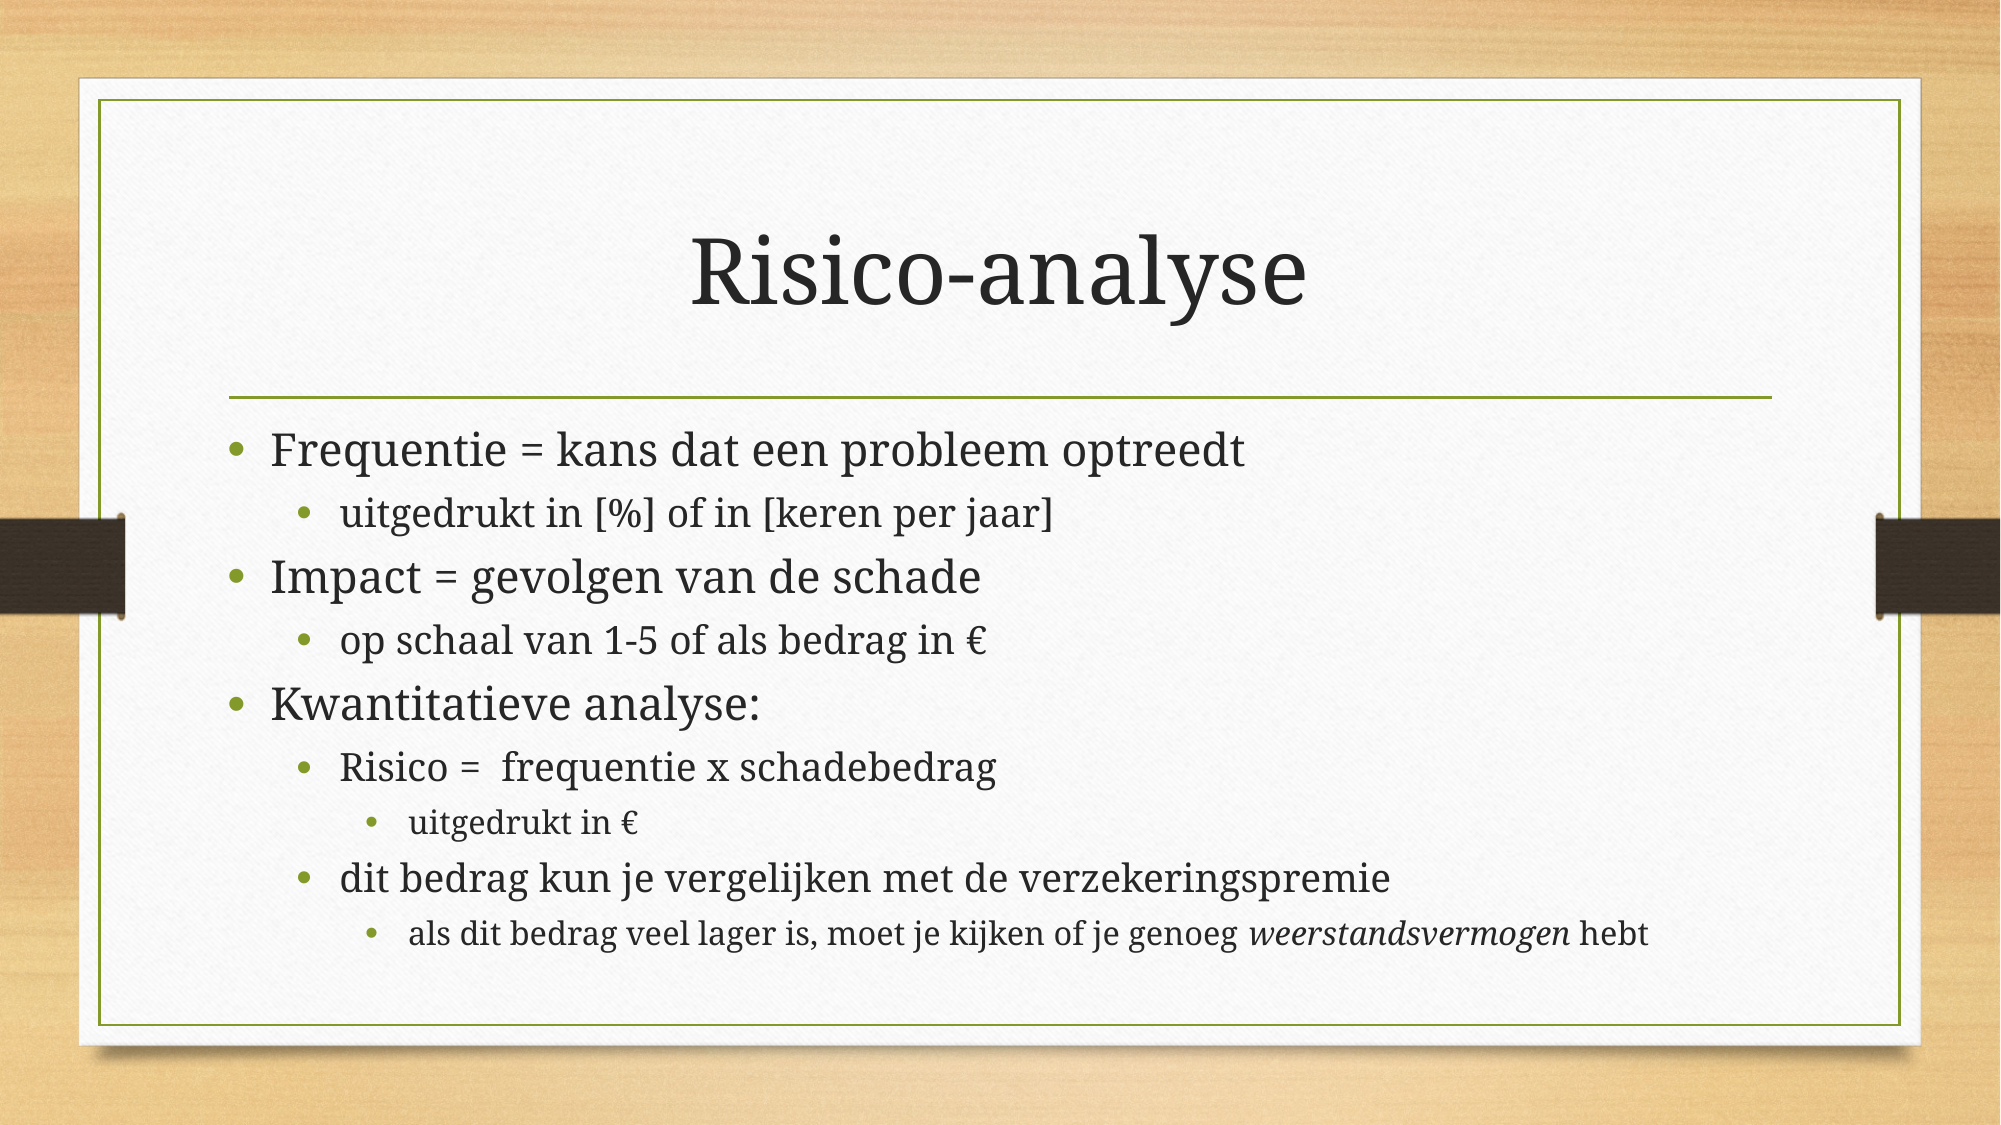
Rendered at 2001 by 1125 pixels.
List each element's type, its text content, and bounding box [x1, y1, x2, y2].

picture [0, 0, 2001, 1125]
list Frequentie = kans dat een probleem optreedt uitgedrukt in [%] of in [keren per jaar] Impact = gevolgen van de schade op schaal van 1-5 of als bedrag in € Kwantitatieve analyse: Risico = frequentie x schadebedrag uitgedrukt in € dit bedrag kun je vergelijken met de verzekeringspremie als dit bedrag veel lager is, moet je kijken of je genoeg weerstandsvermogen hebt [212, 419, 1788, 964]
title Risico-analyse [212, 161, 1788, 375]
